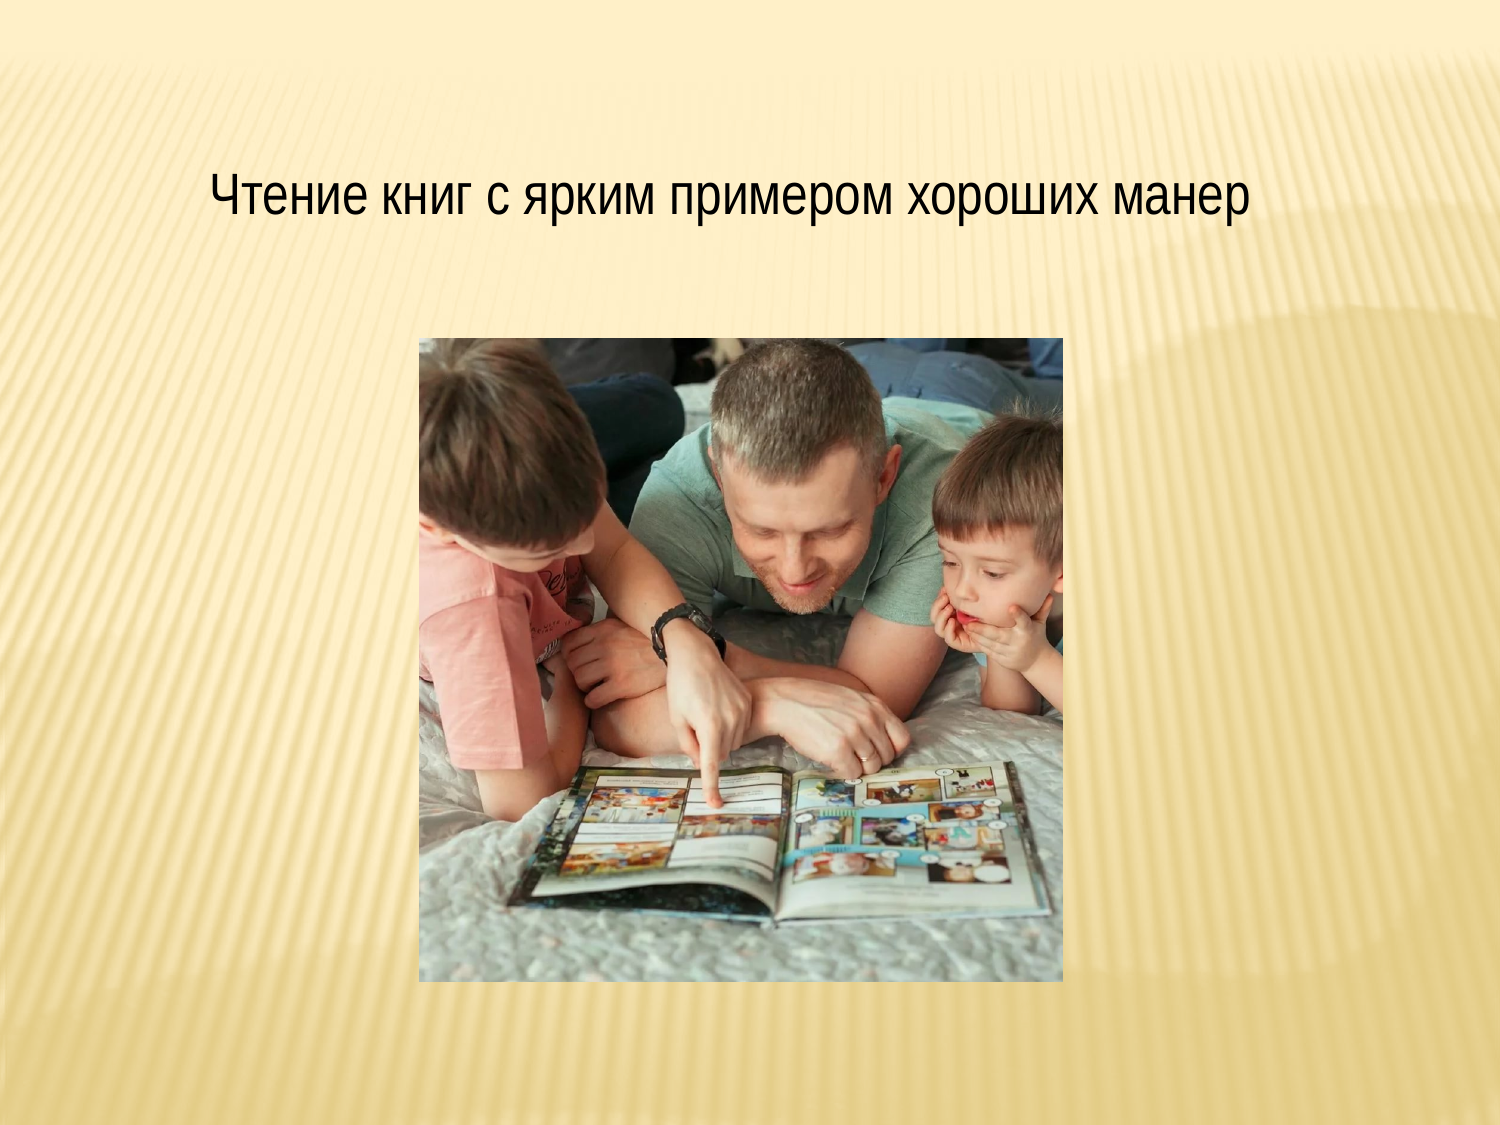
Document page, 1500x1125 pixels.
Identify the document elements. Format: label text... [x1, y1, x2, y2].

picture [418, 337, 1064, 982]
text_box Чтение книг с ярким примером хороших манер [194, 149, 1317, 234]
